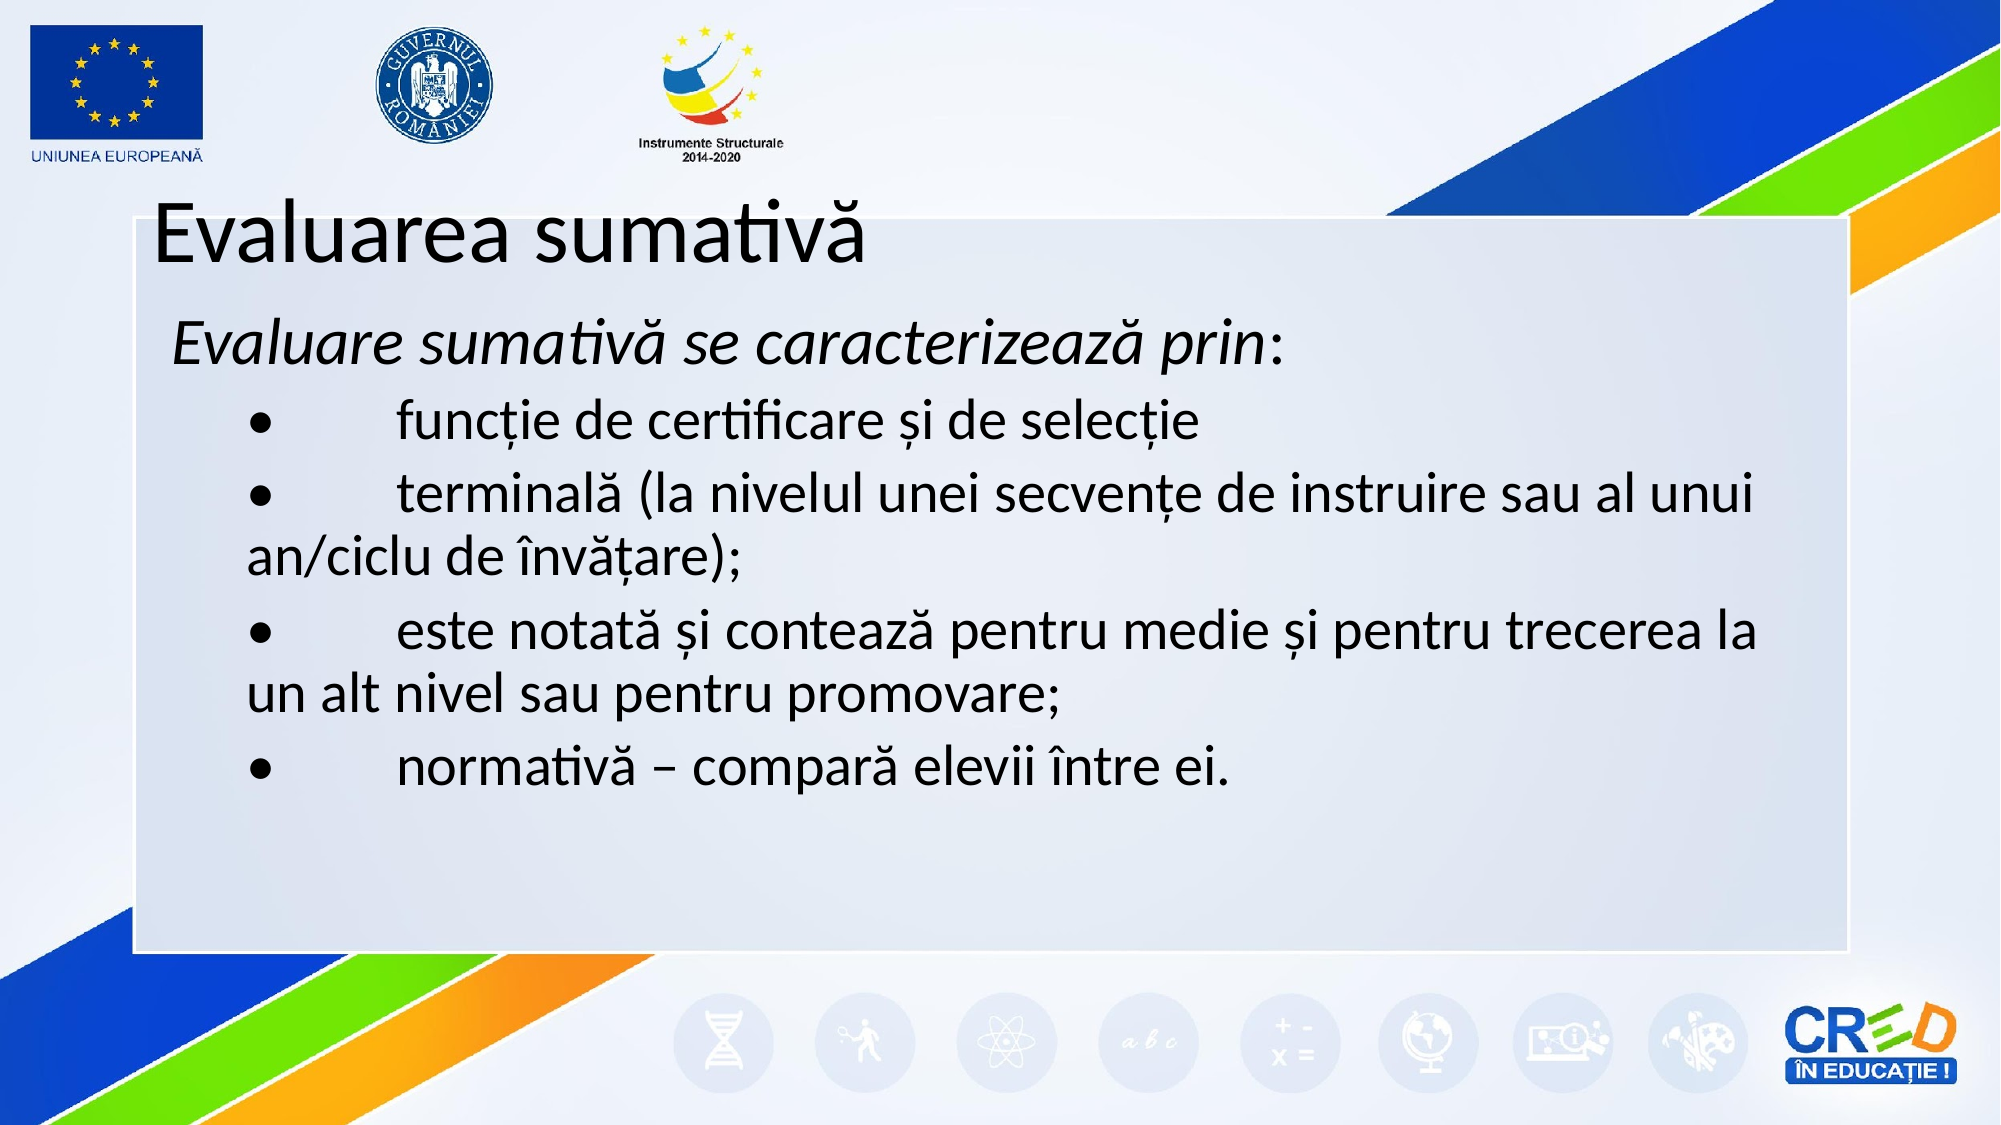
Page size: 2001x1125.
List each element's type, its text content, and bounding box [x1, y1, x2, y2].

list Evaluare sumativă se caracterizează prin: • funcţie de certificare și de selecție • terminală (la nivelul unei secvențe de instruire sau al unui an/ciclu de învățare); • este notată și contează pentru medie și pentru trecerea la un alt nivel sau pentru promovare; • normativă – compară elevii între ei. [137, 299, 1835, 1014]
title Evaluarea sumativă [137, 189, 1863, 278]
picture [0, 0, 2001, 1125]
